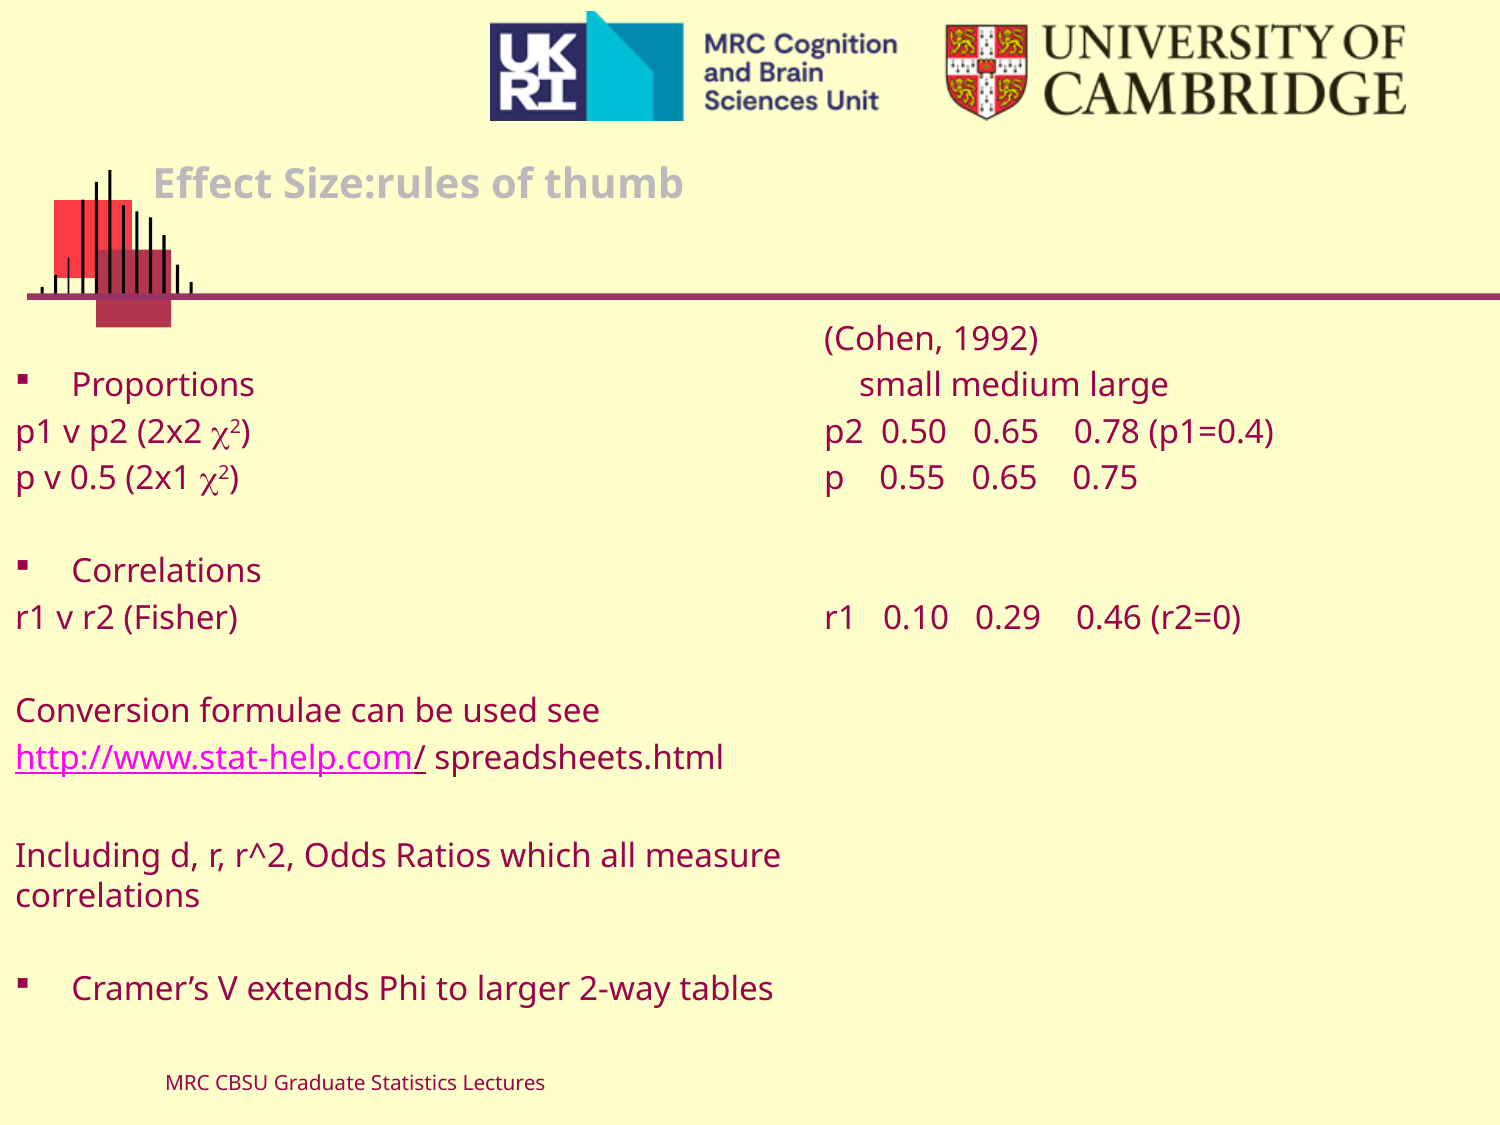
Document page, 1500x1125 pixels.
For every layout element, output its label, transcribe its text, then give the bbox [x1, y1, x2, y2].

title Effect Size:rules of thumb [137, 137, 988, 233]
list Proportions p1 v p2 (2x2 2) p v 0.5 (2x1 2) Correlations r1 v r2 (Fisher) Conversion formulae can be used see http://www.stat-help.com/ spreadsheets.html Including d, r, r^2, Odds Ratios which all measure correlations Cramer’s V extends Phi to larger 2-way tables [0, 262, 809, 1038]
list (Cohen, 1992) small medium large p2 0.50 0.65 0.78 (p1=0.4) p 0.55 0.65 0.75 r1 0.10 0.29 0.46 (r2=0) [809, 262, 1471, 1038]
footer MRC CBSU Graduate Statistics Lectures [149, 1062, 988, 1101]
picture [490, 11, 1406, 121]
